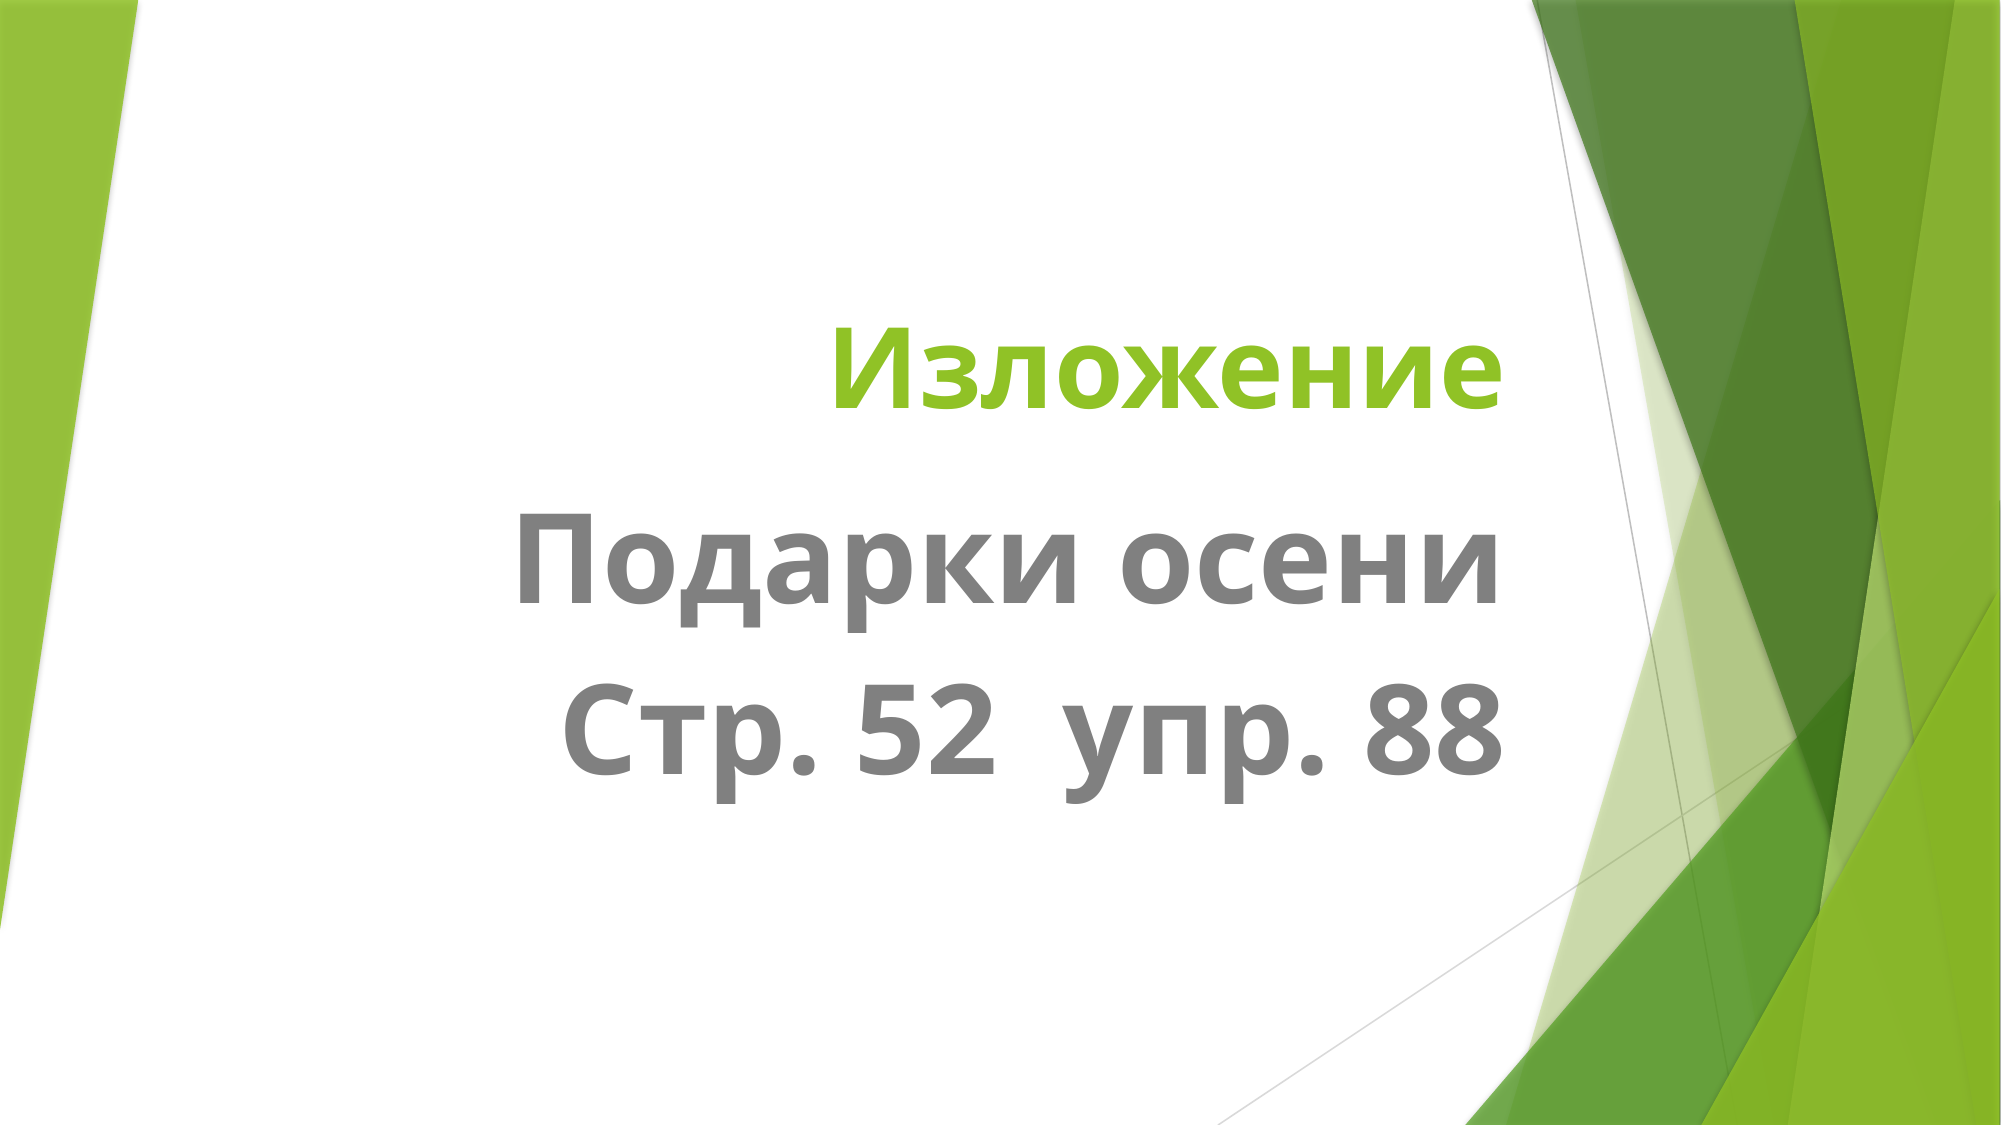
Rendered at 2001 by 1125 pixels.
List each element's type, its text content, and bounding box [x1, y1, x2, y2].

title Изложение [247, 157, 1522, 439]
subtitle Подарки осени Стр. 52 упр. 88 [247, 471, 1522, 845]
